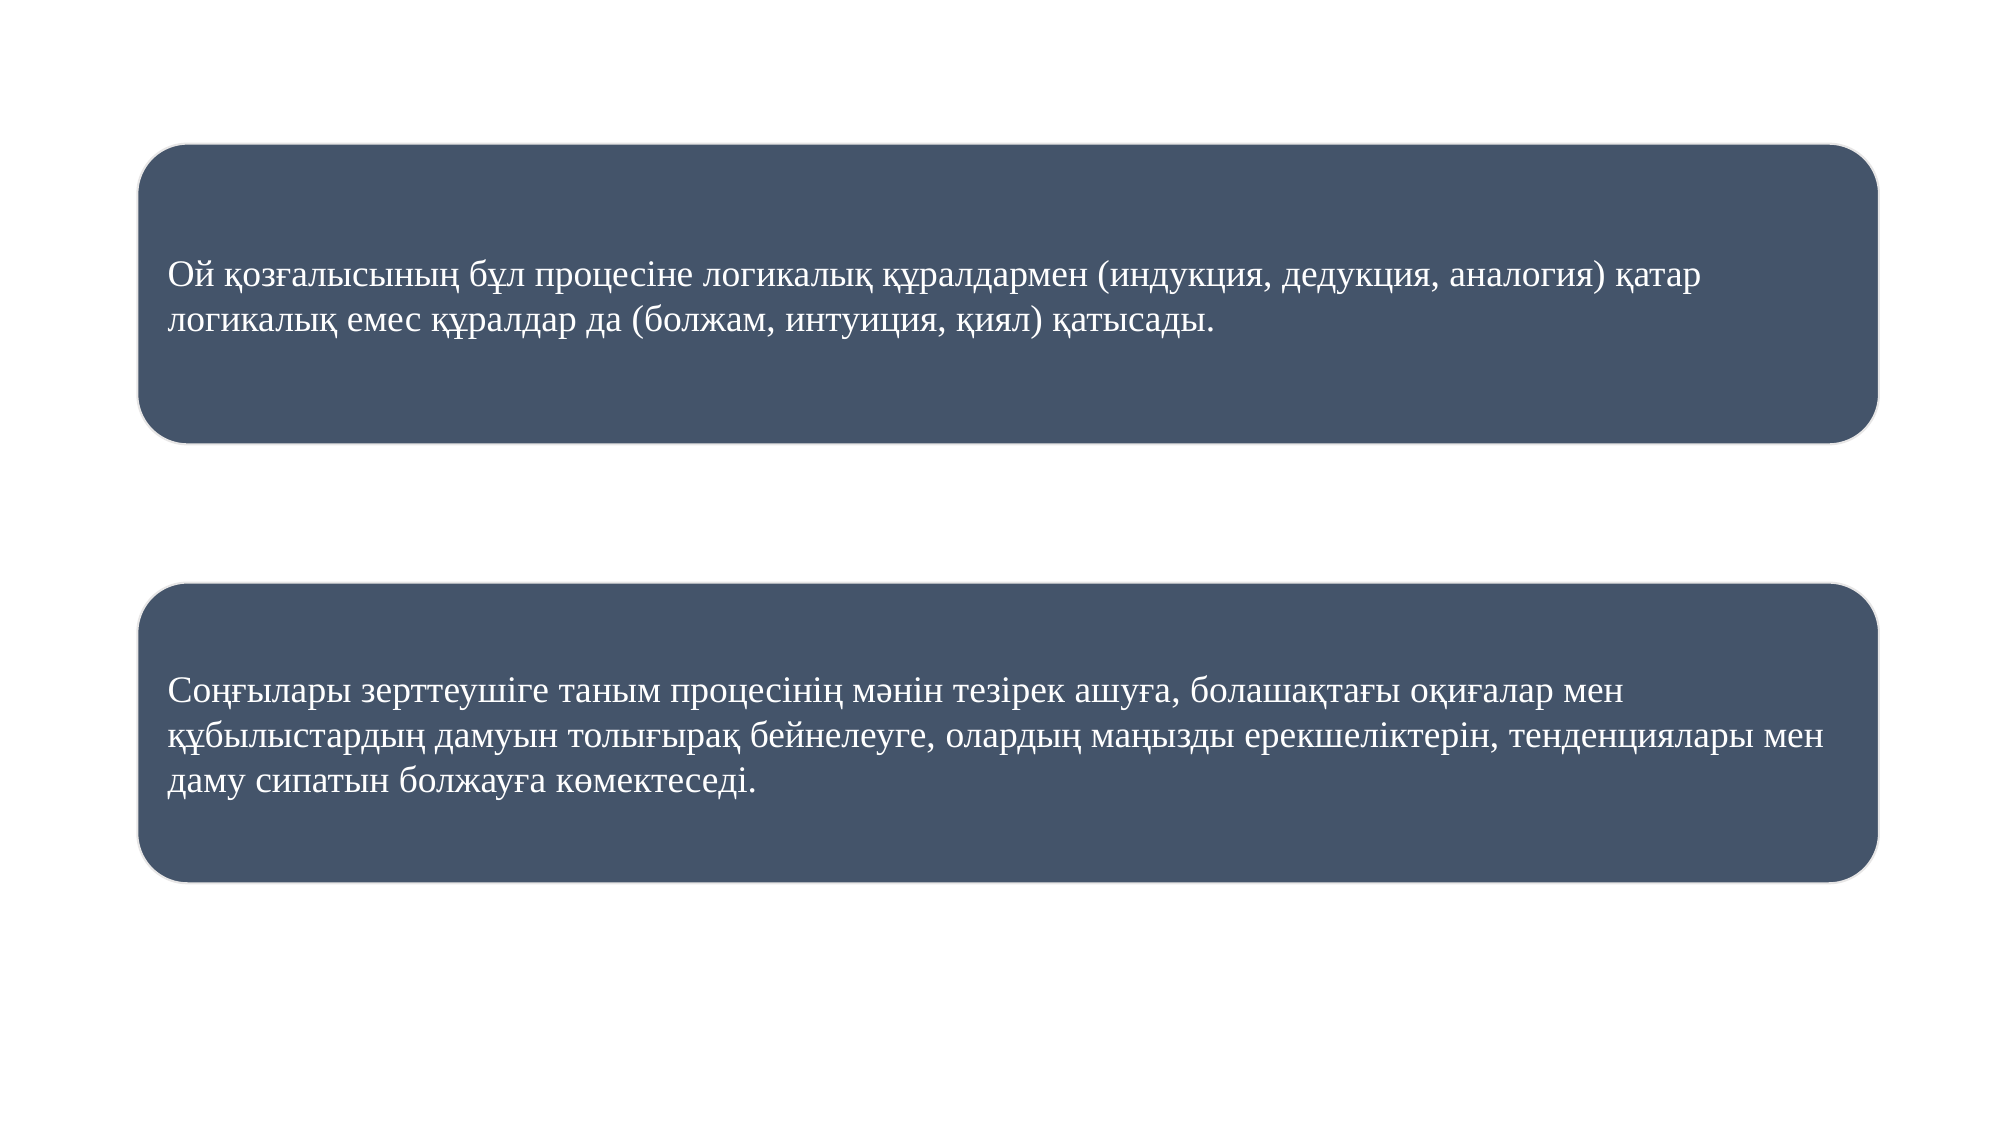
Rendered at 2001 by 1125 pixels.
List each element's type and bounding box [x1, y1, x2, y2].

list [137, 143, 1879, 1022]
